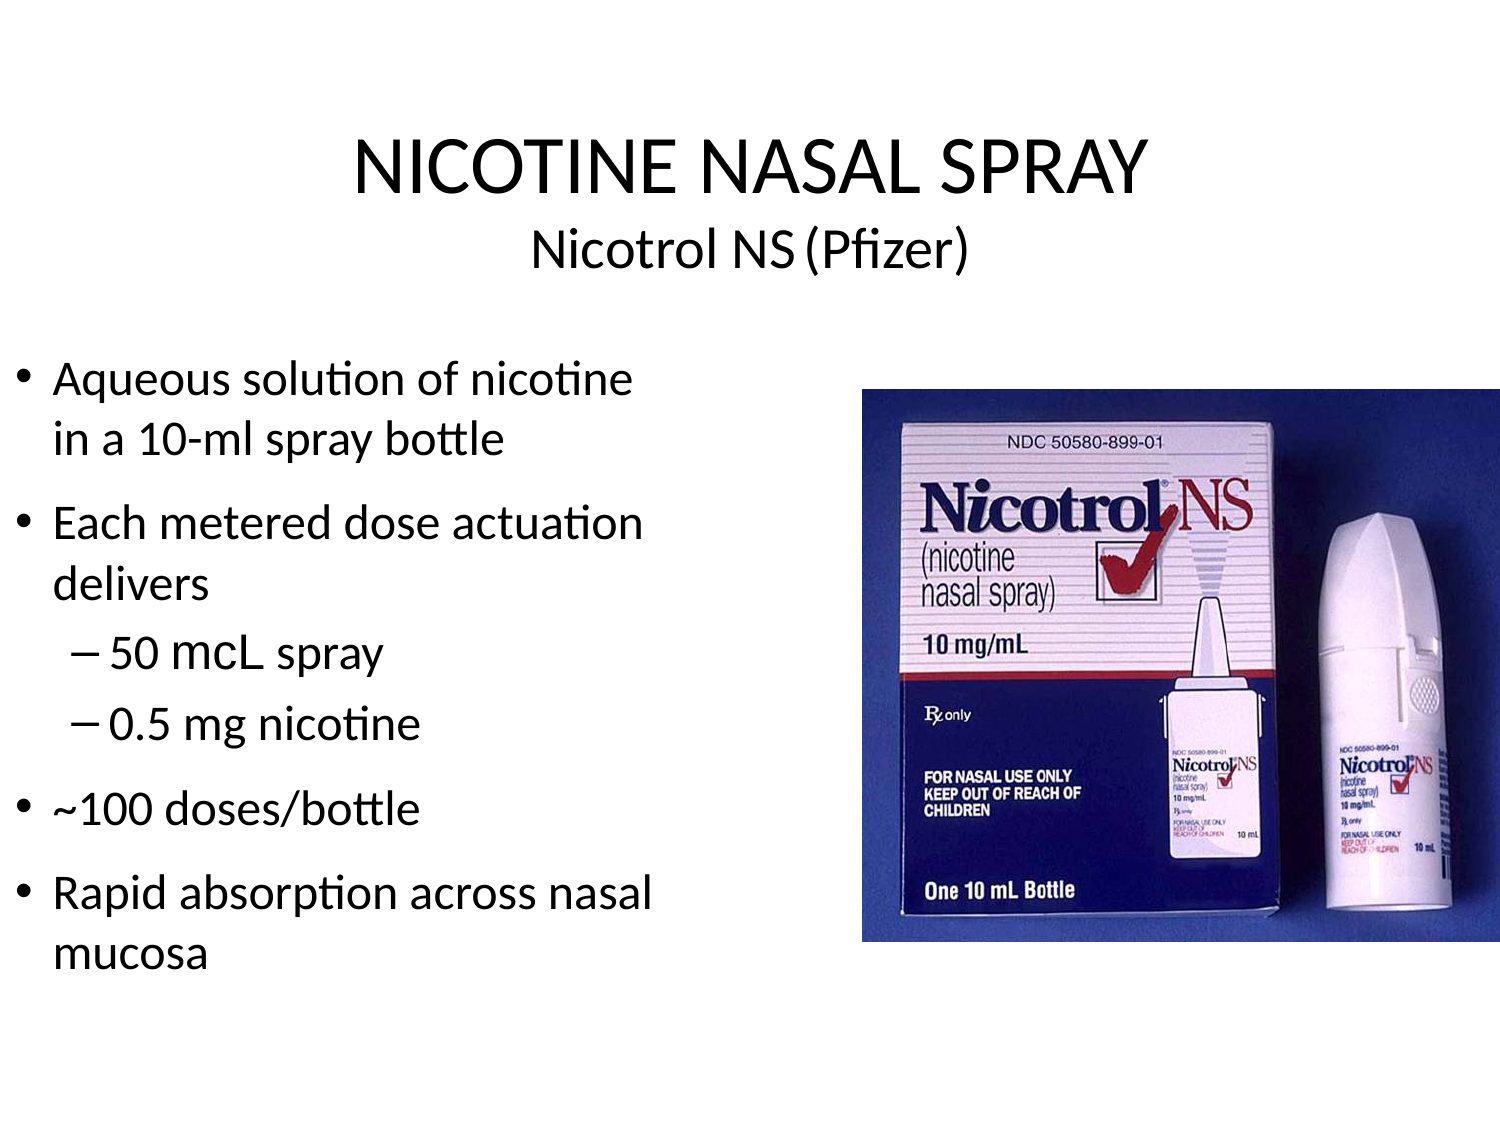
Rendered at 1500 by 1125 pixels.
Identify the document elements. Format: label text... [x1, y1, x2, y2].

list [862, 389, 1500, 942]
list Aqueous solution of nicotine in a 10-ml spray bottle Each metered dose actuation delivers 50 mcL spray 0.5 mg nicotine ~100 doses/bottle Rapid absorption across nasal mucosa [0, 337, 693, 994]
title NICOTINE NASAL SPRAY Nicotrol NS (Pfizer) [154, 101, 1347, 289]
